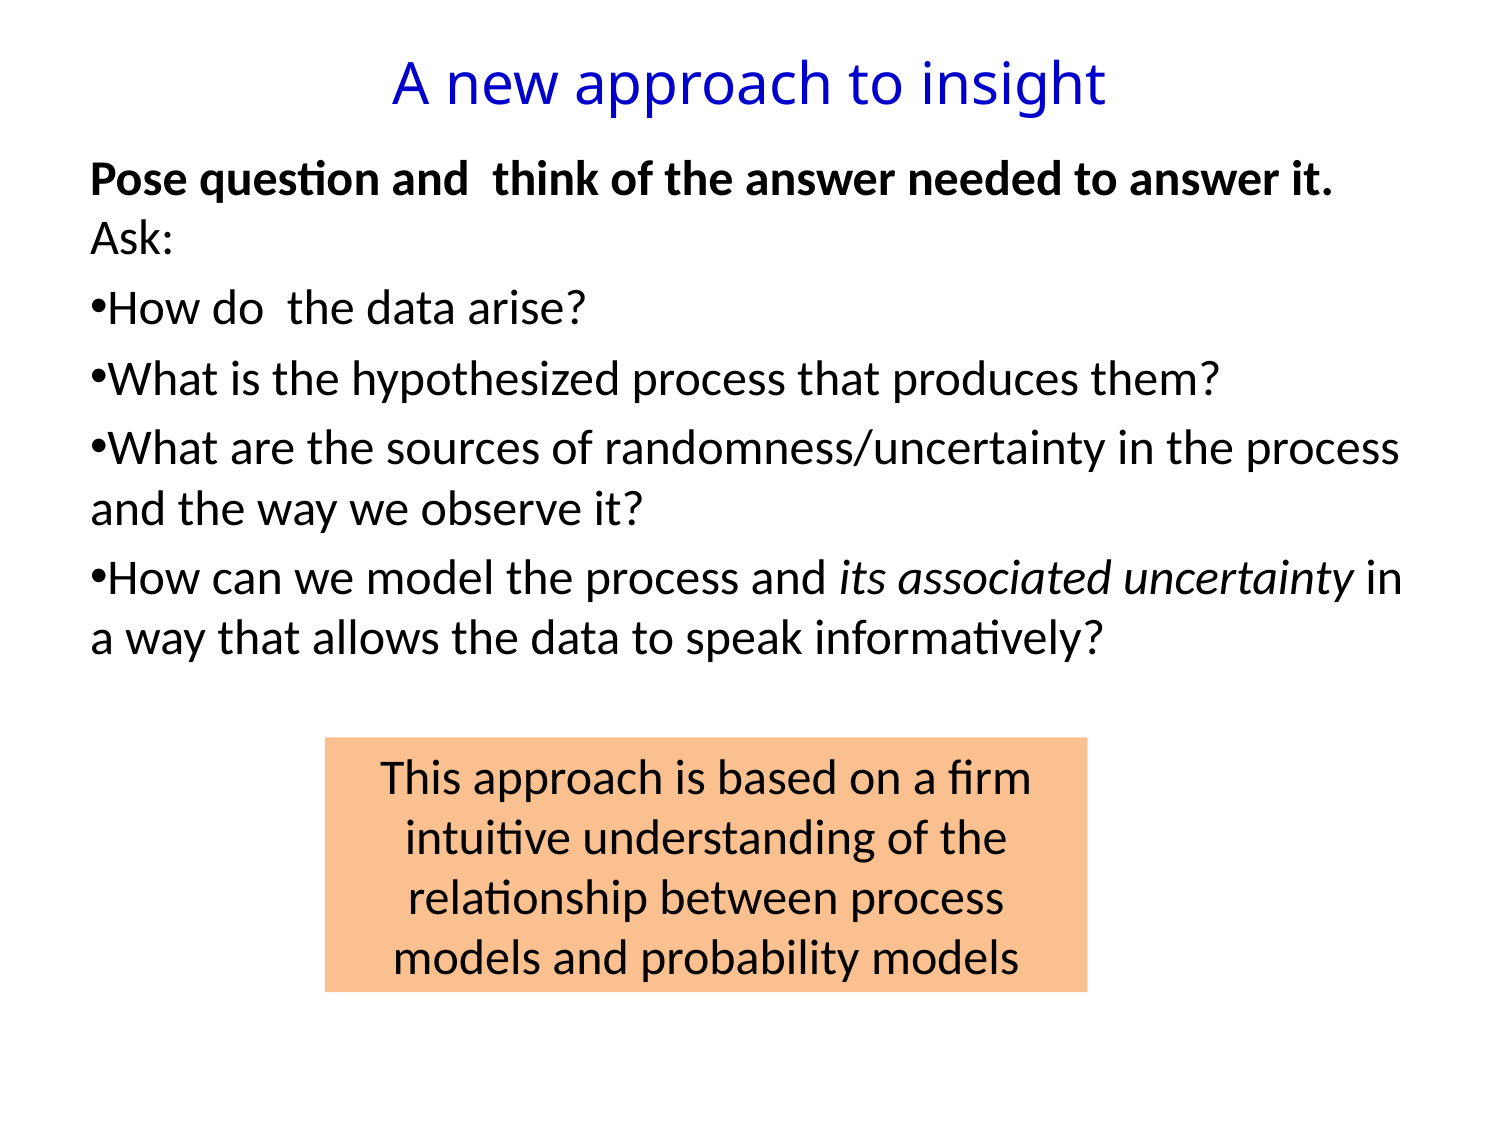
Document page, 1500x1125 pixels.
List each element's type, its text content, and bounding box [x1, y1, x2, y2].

text_box This approach is based on a firm intuitive understanding of the relationship between process models and probability models [324, 737, 1088, 993]
list Pose question and think of the answer needed to answer it. Ask: How do the data arise? What is the hypothesized process that produces them? What are the sources of randomness/uncertainty in the process and the way we observe it? How can we model the process and its associated uncertainty in a way that allows the data to speak informatively? [75, 137, 1425, 880]
title A new approach to insight [75, 0, 1425, 137]
